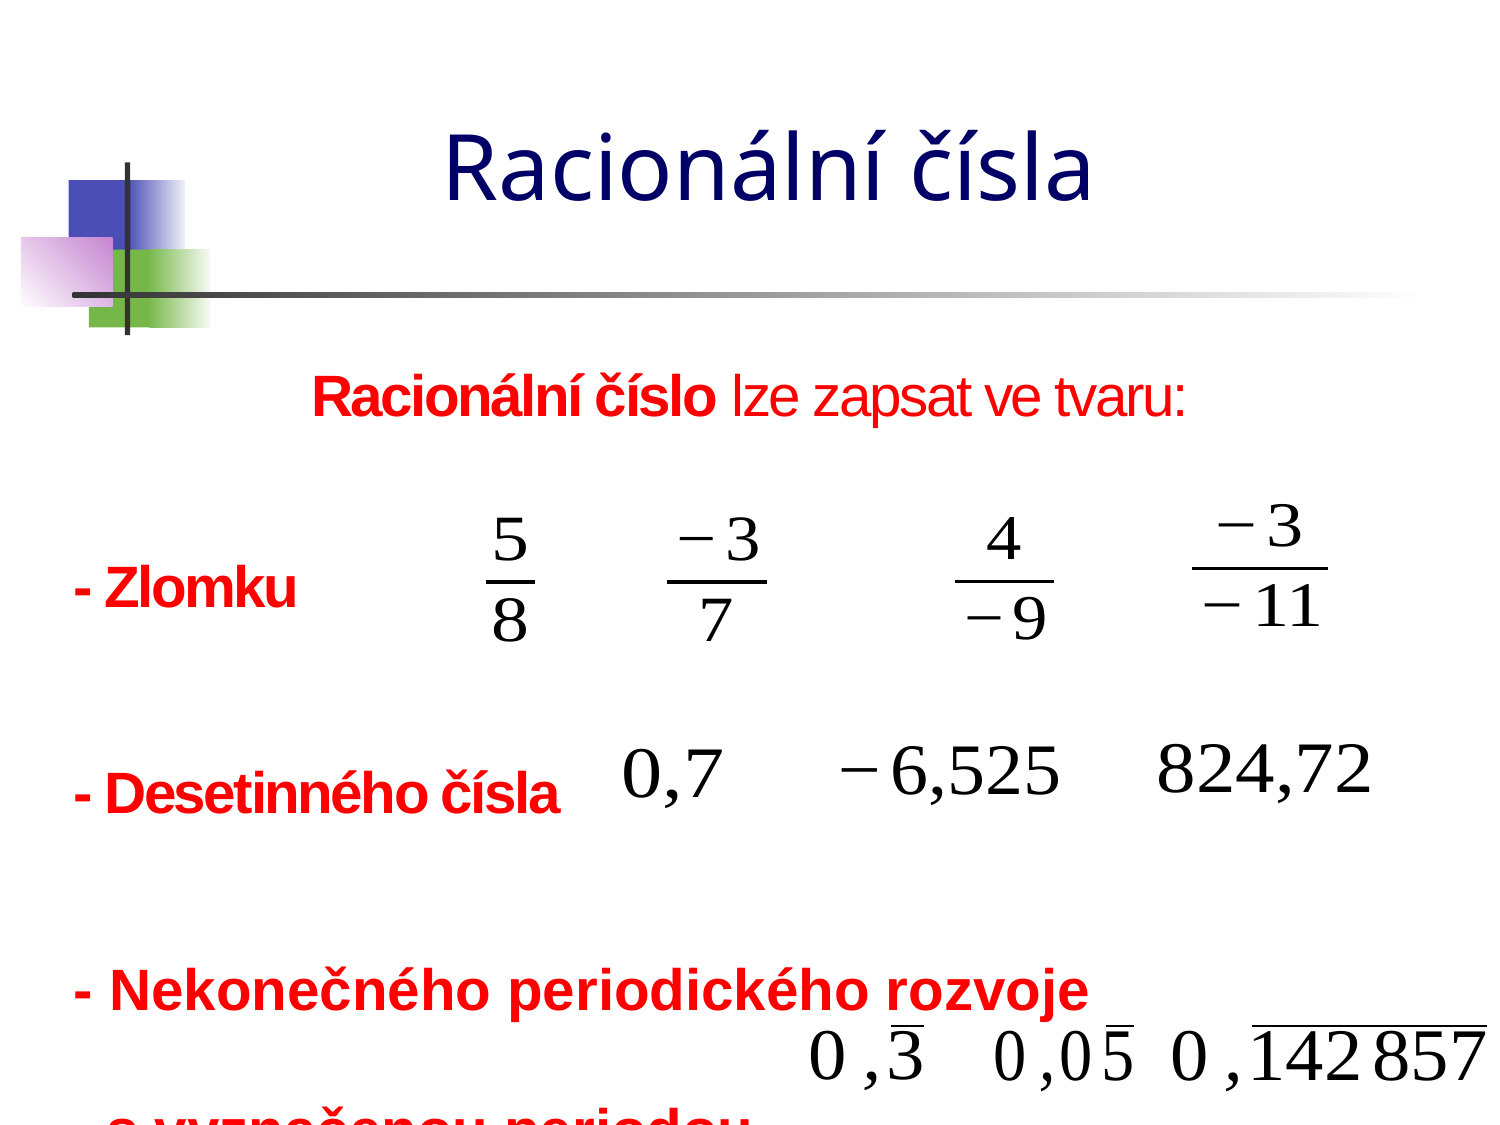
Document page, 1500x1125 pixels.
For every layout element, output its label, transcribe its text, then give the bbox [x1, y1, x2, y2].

text_box - Nekonečného periodického rozvoje s vyznačenou periodou [58, 944, 1117, 1125]
text_box - Desetinného čísla [59, 738, 632, 843]
text_box - Zlomku [59, 531, 338, 637]
text_box Racionální číslo lze zapsat ve tvaru: [0, 302, 1500, 450]
title Racionální čísla [129, 125, 1409, 227]
